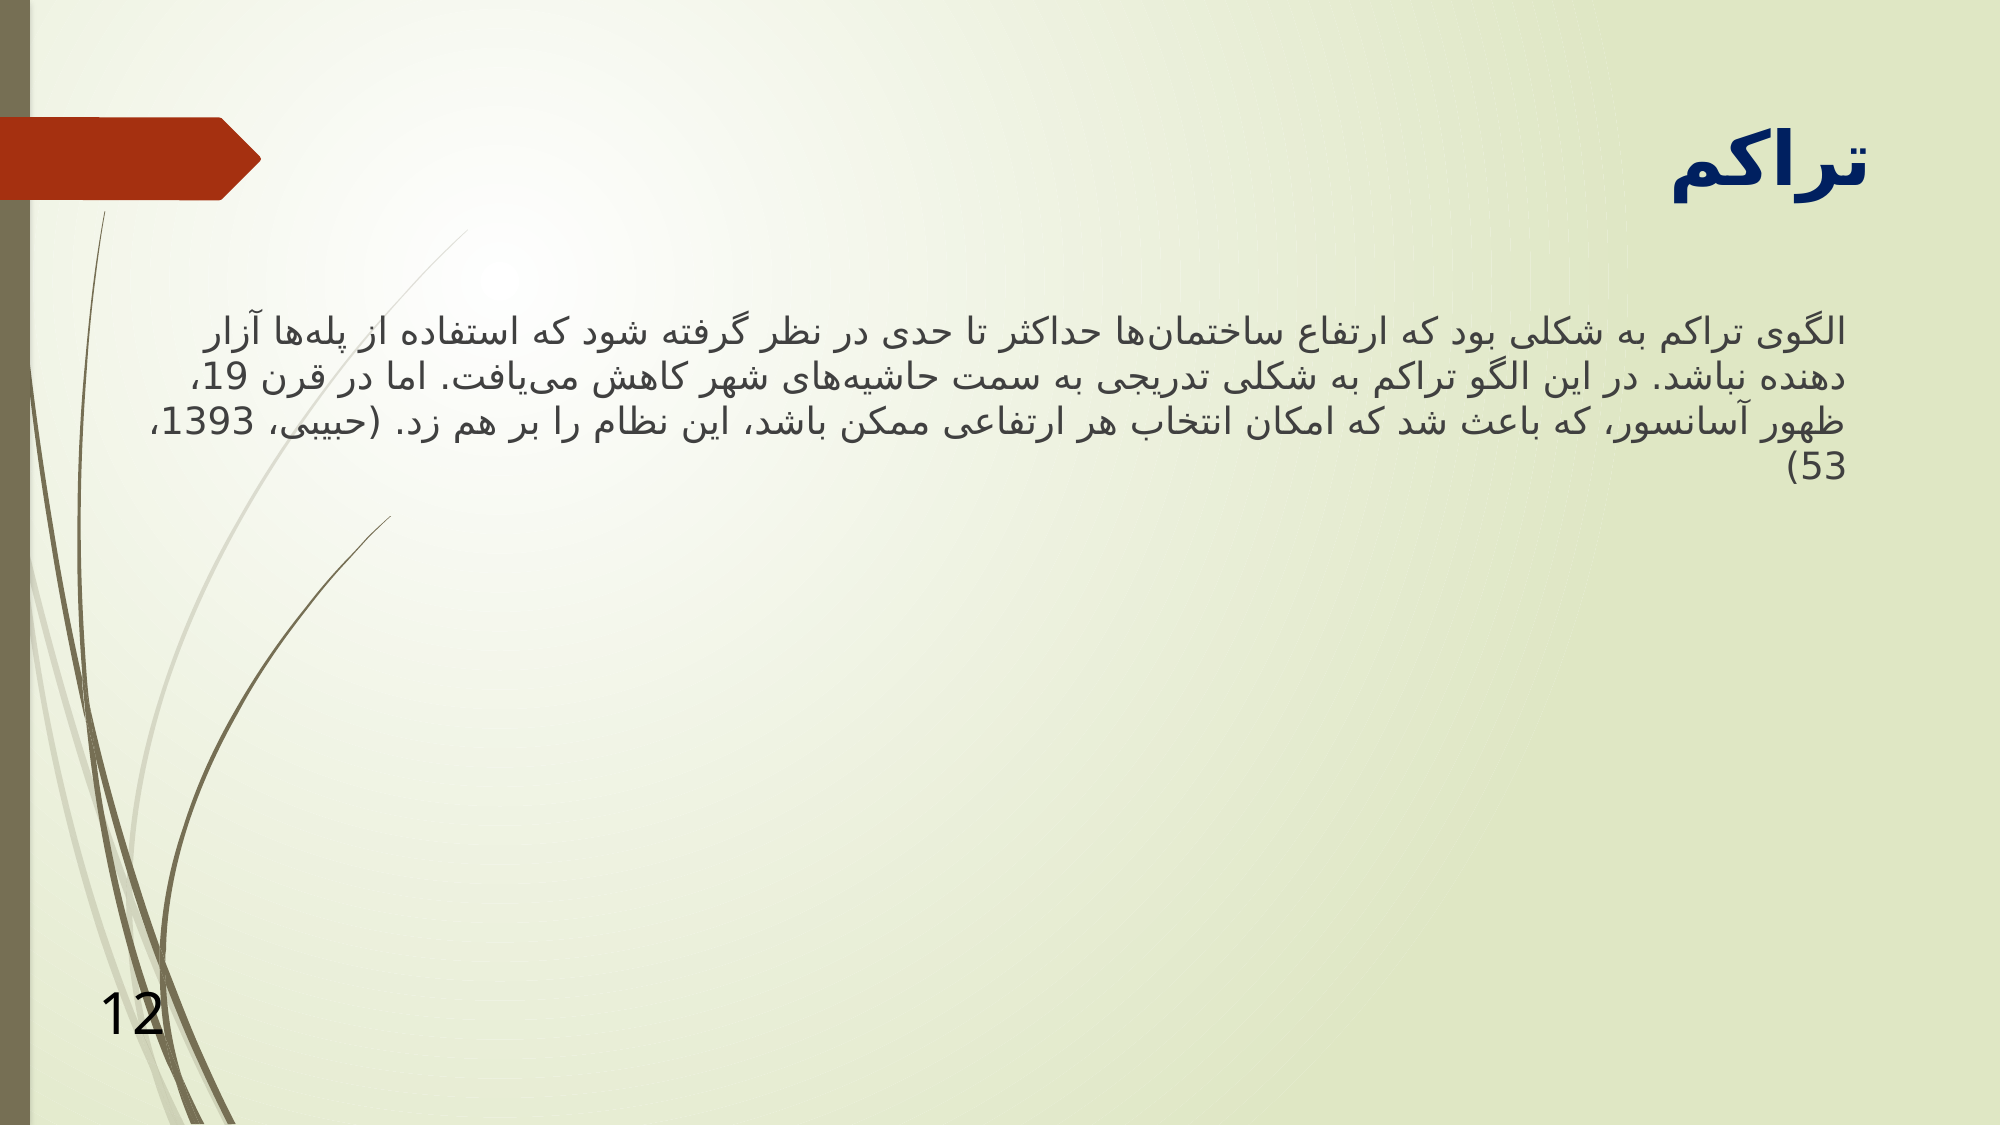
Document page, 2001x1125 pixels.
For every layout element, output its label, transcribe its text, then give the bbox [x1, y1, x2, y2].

list الگوی تراکم به شکلی بود که ارتفاع ساختمان‌ها حداکثر تا حدی در نظر گرفته شود که استفاده از پله‌ها آزار دهنده نباشد. در این الگو تراکم به شکلی تدریجی به سمت حاشیه‌های شهر کاهش می‌یافت. اما در قرن 19، ظهور آسانسور، که باعث شد که امکان انتخاب هر ارتفاعی ممکن باشد، این نظام را بر هم زد. (حبیبی، 1393، 53) [130, 299, 1863, 1072]
title تراکم [425, 102, 1888, 313]
text_box 12 [84, 968, 181, 1054]
